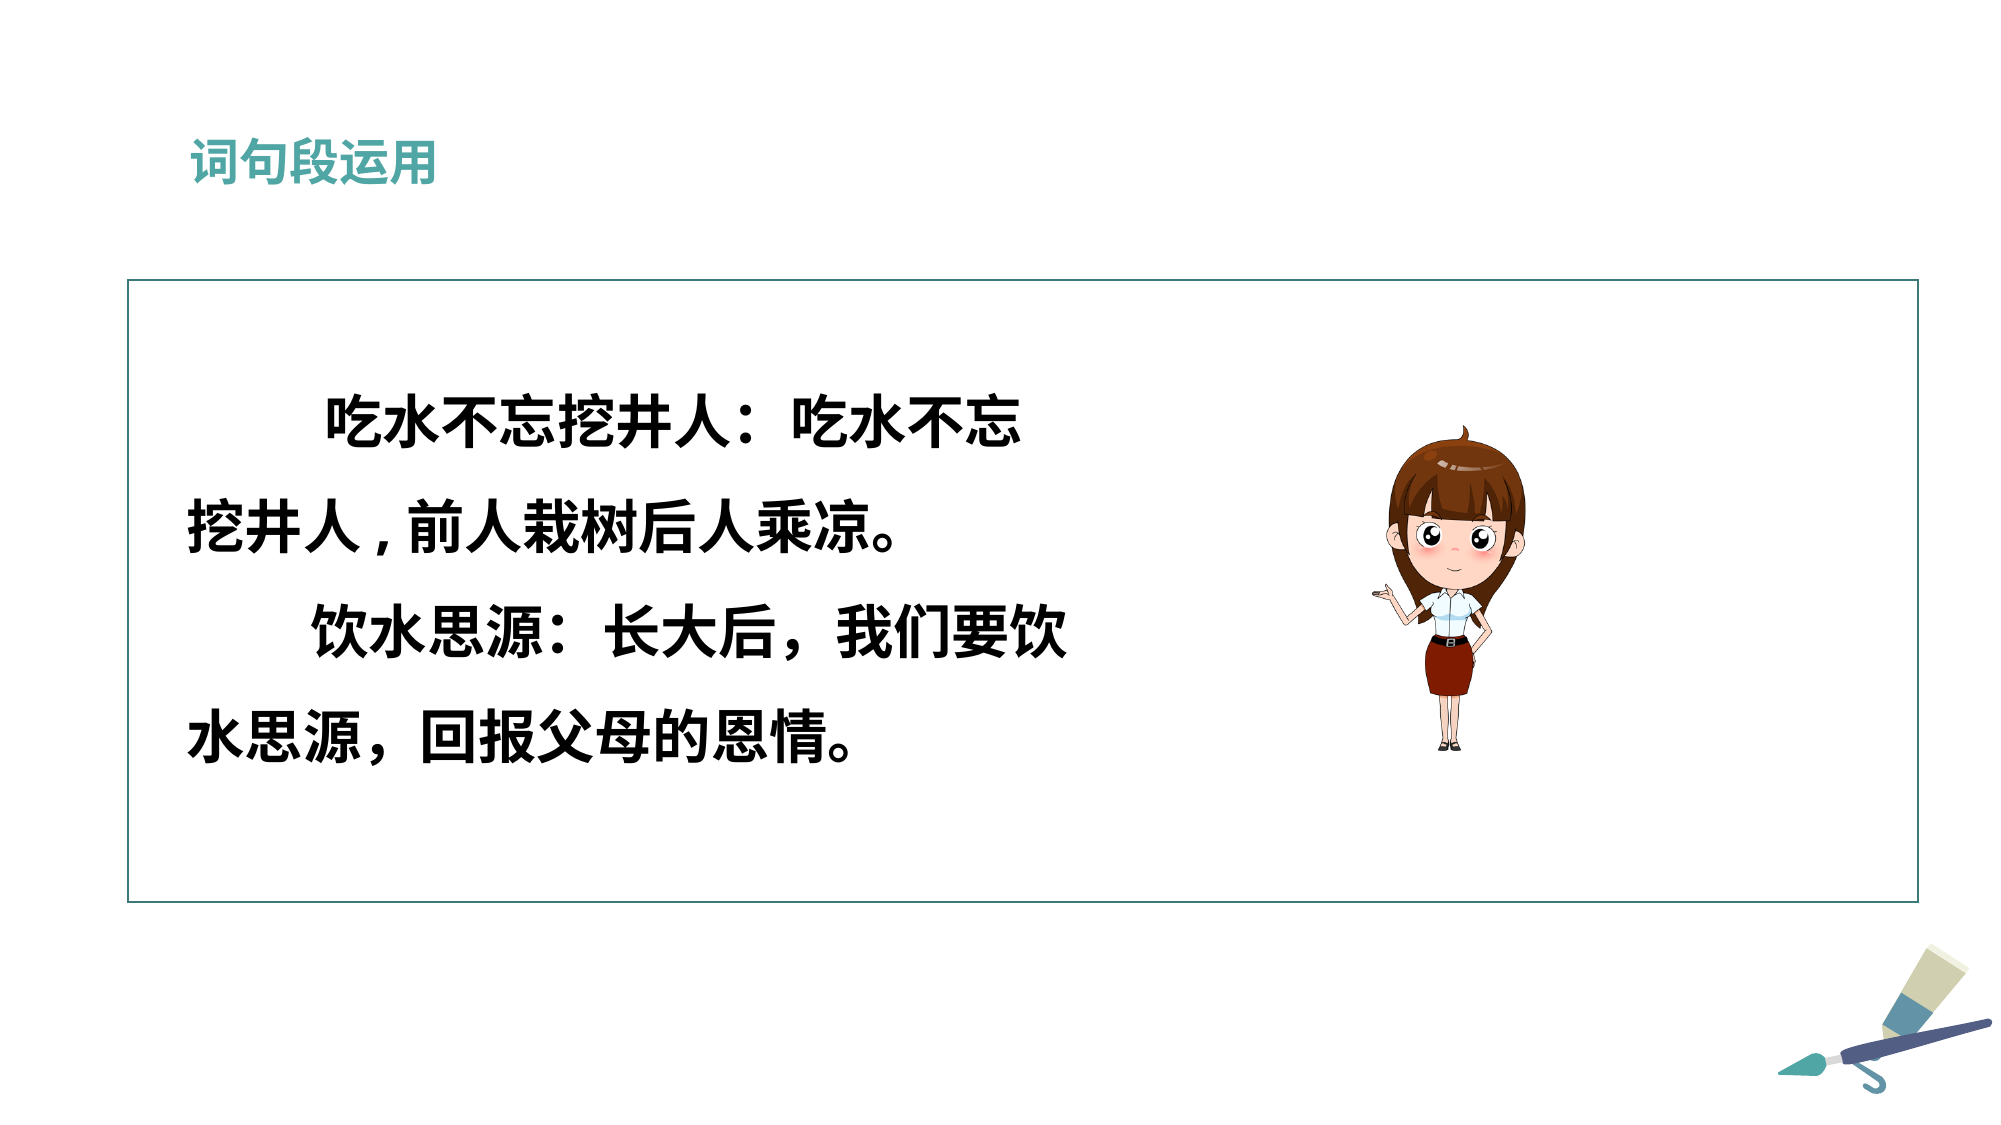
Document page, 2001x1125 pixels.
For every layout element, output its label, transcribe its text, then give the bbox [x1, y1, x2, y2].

text_box [127, 279, 1919, 903]
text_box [1811, 945, 1974, 1125]
picture [1282, 425, 1614, 756]
text_box 词句段运用 [174, 123, 455, 199]
